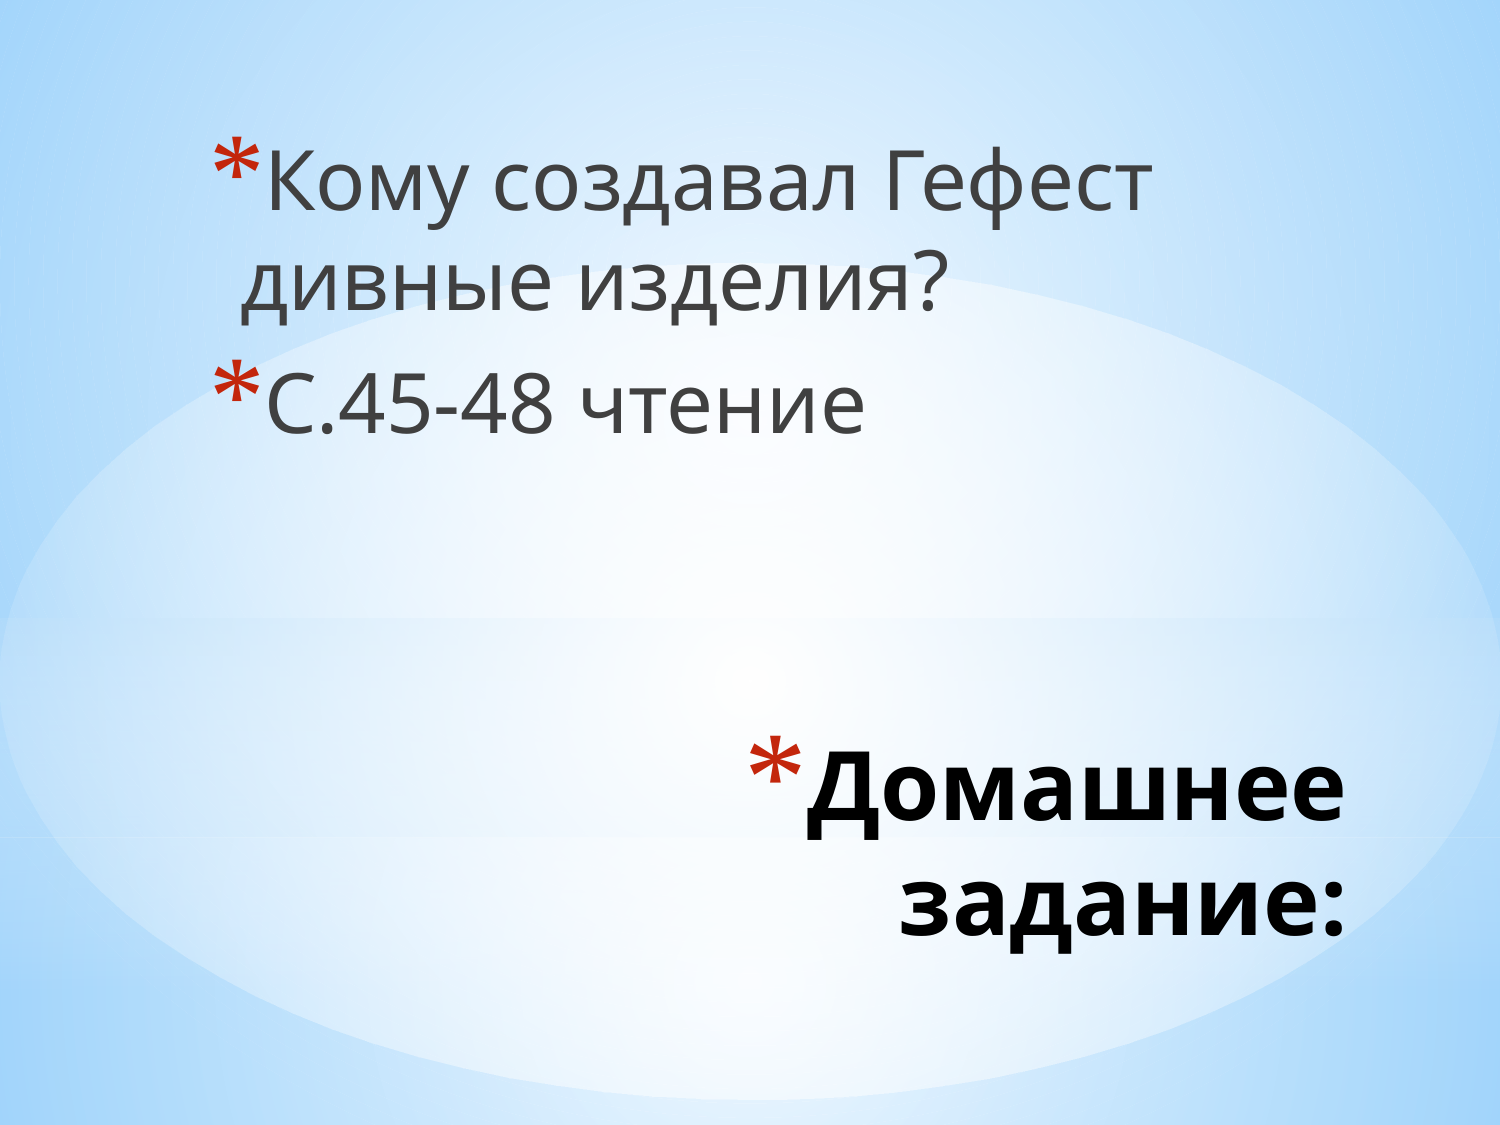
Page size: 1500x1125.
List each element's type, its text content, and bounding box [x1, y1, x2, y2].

list Кому создавал Гефест дивные изделия? С.45-48 чтение [187, 120, 1238, 690]
title Домашнее задание: [294, 717, 1363, 905]
